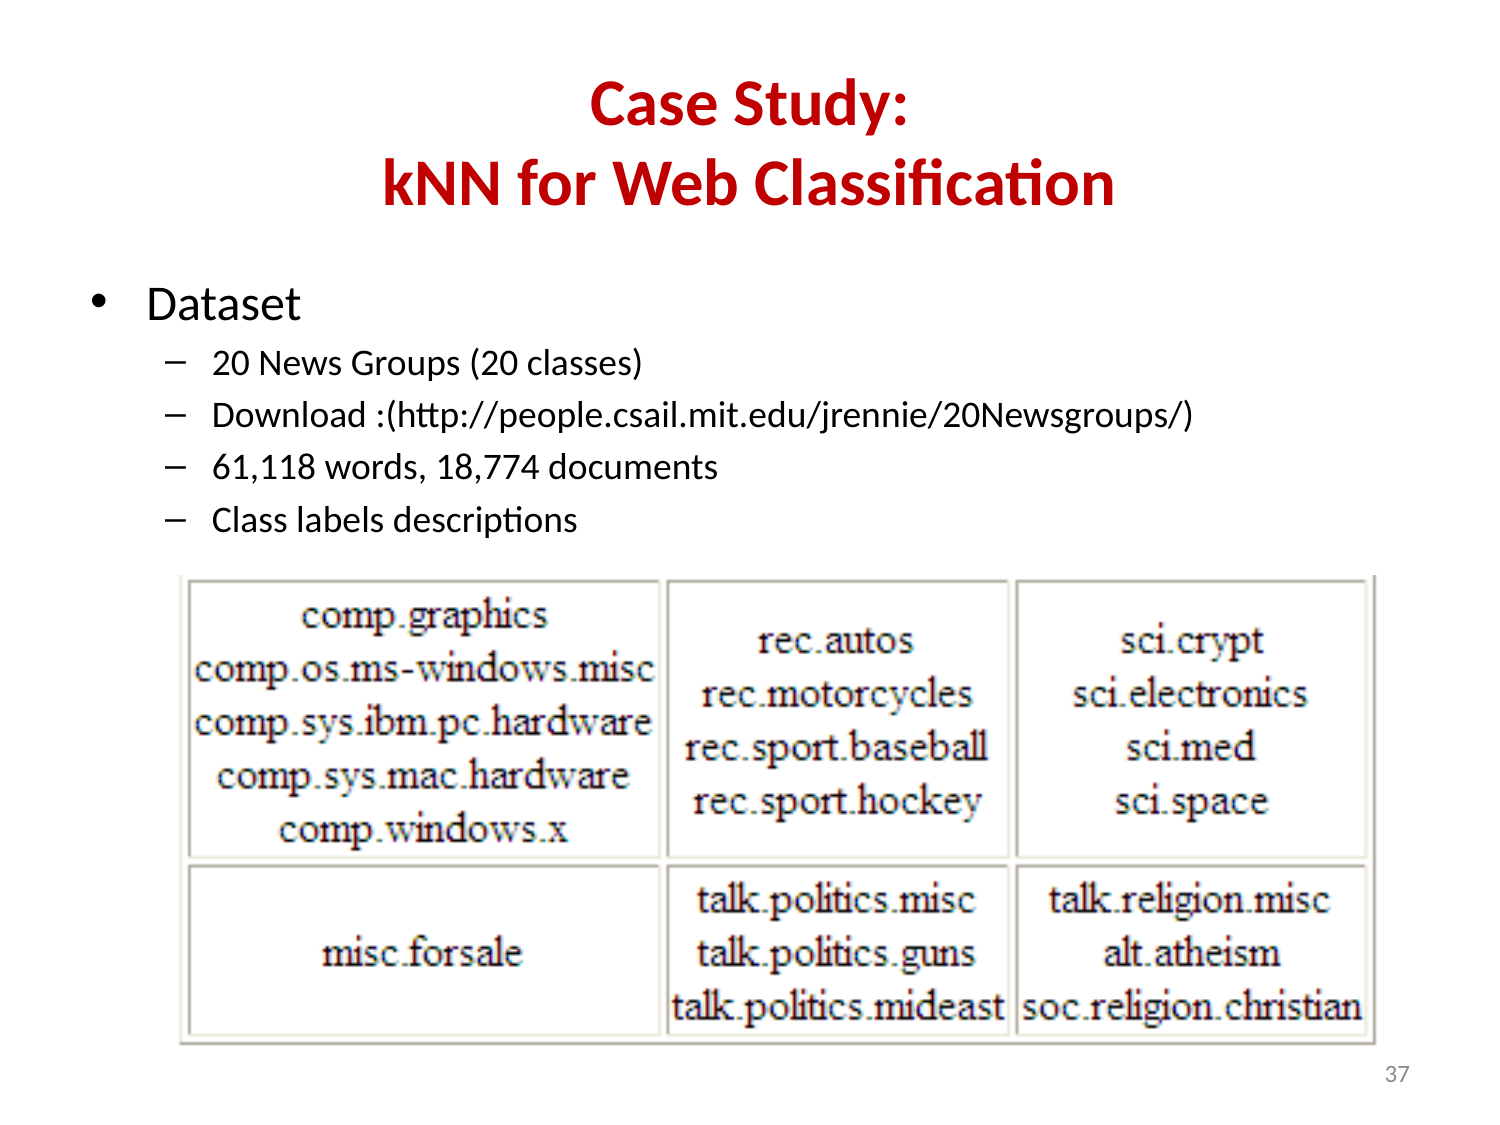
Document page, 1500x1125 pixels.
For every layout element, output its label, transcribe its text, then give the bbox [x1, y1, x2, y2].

title Case Study: kNN for Web Classification [75, 45, 1425, 233]
list Dataset 20 News Groups (20 classes) Download :(http://people.csail.mit.edu/jrennie/20Newsgroups/) 61,118 words, 18,774 documents Class labels descriptions [75, 262, 1425, 1005]
slide_number 37 [1074, 1042, 1425, 1103]
picture [172, 574, 1388, 1060]
